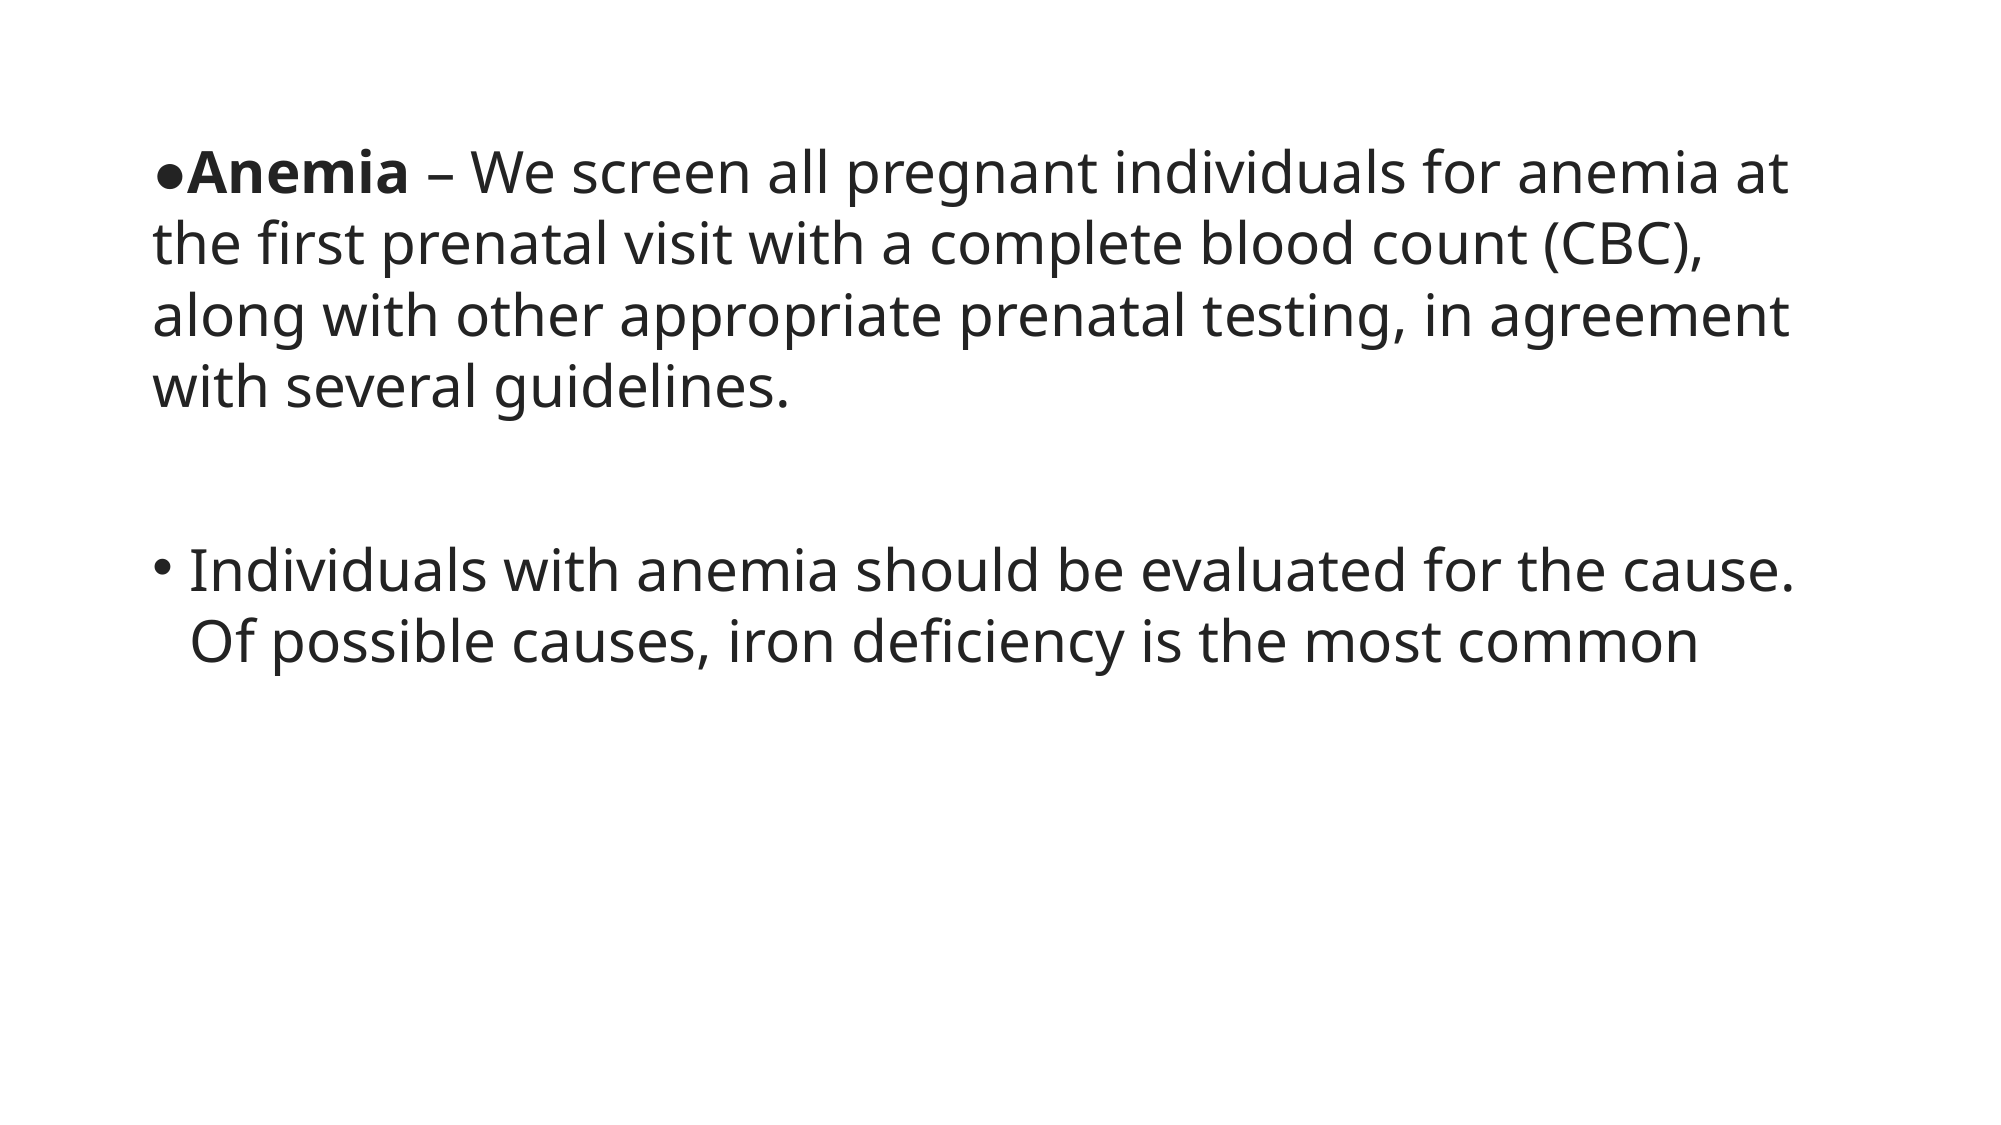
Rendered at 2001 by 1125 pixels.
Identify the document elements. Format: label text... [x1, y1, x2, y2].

list ●Anemia – We screen all pregnant individuals for anemia at the first prenatal visit with a complete blood count (CBC), along with other appropriate prenatal testing, in agreement with several guidelines. Individuals with anemia should be evaluated for the cause. Of possible causes, iron deficiency is the most common [137, 129, 1863, 1014]
